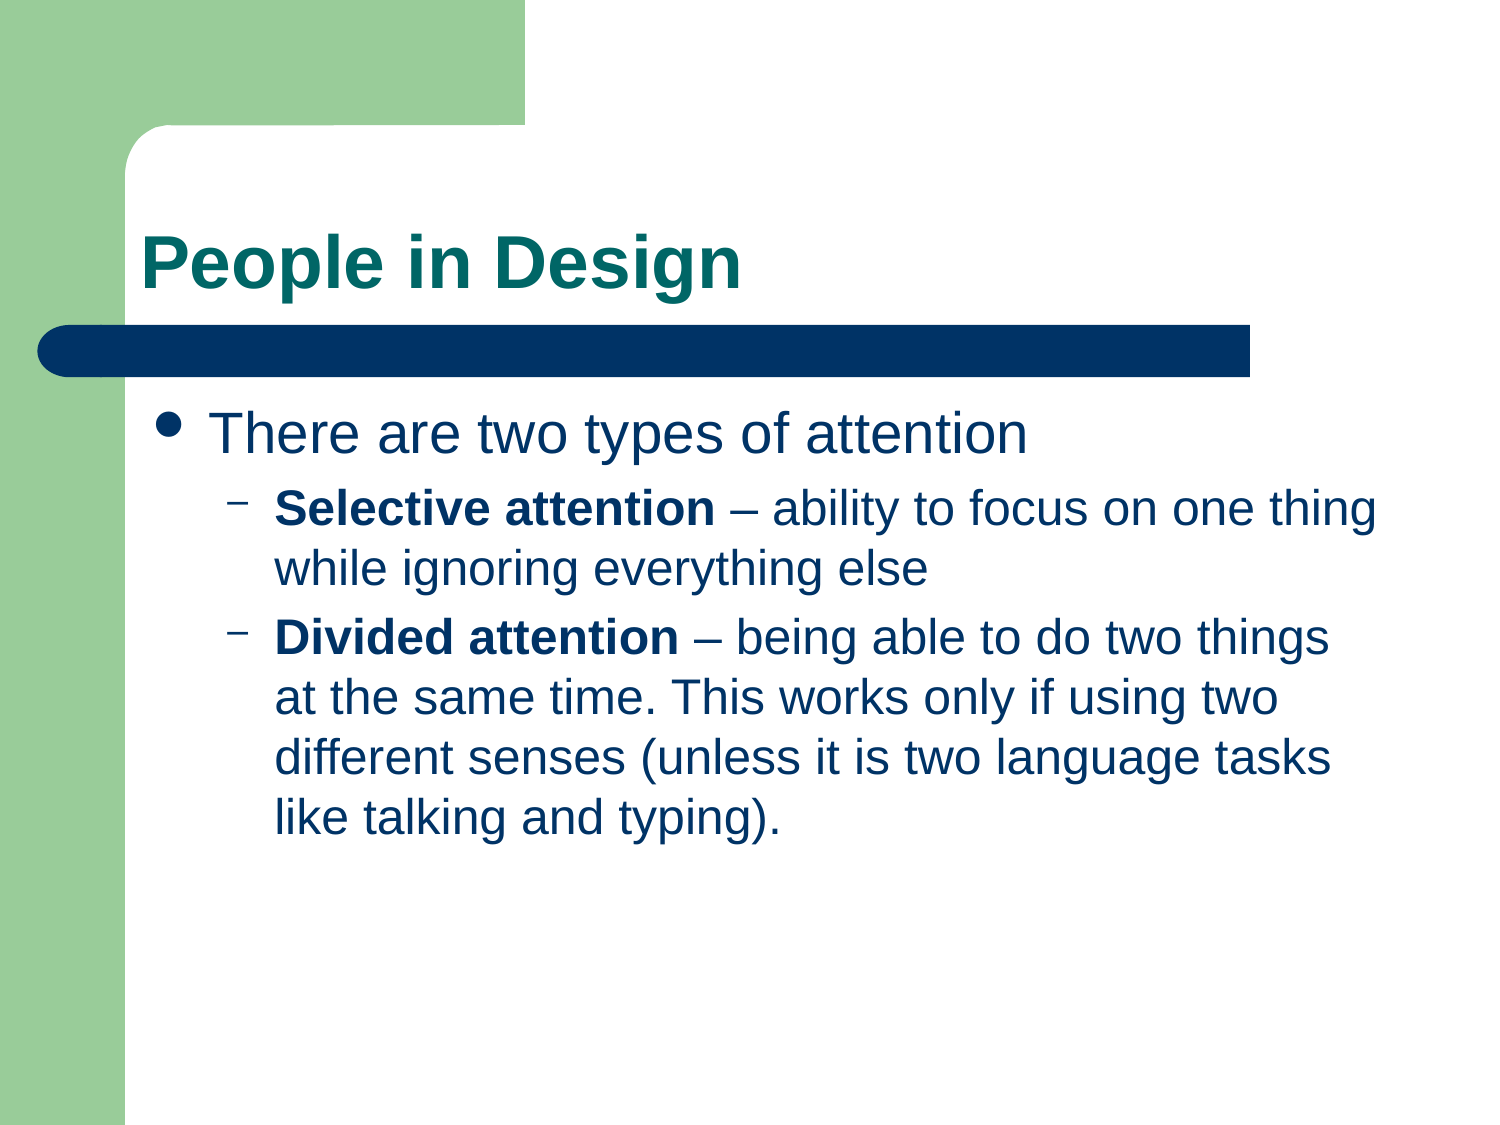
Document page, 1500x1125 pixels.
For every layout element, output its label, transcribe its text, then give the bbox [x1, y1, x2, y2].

title People in Design [124, 124, 1426, 313]
list There are two types of attention Selective attention – ability to focus on one thing while ignoring everything else Divided attention – being able to do two things at the same time. This works only if using two different senses (unless it is two language tasks like talking and typing). [137, 387, 1400, 999]
